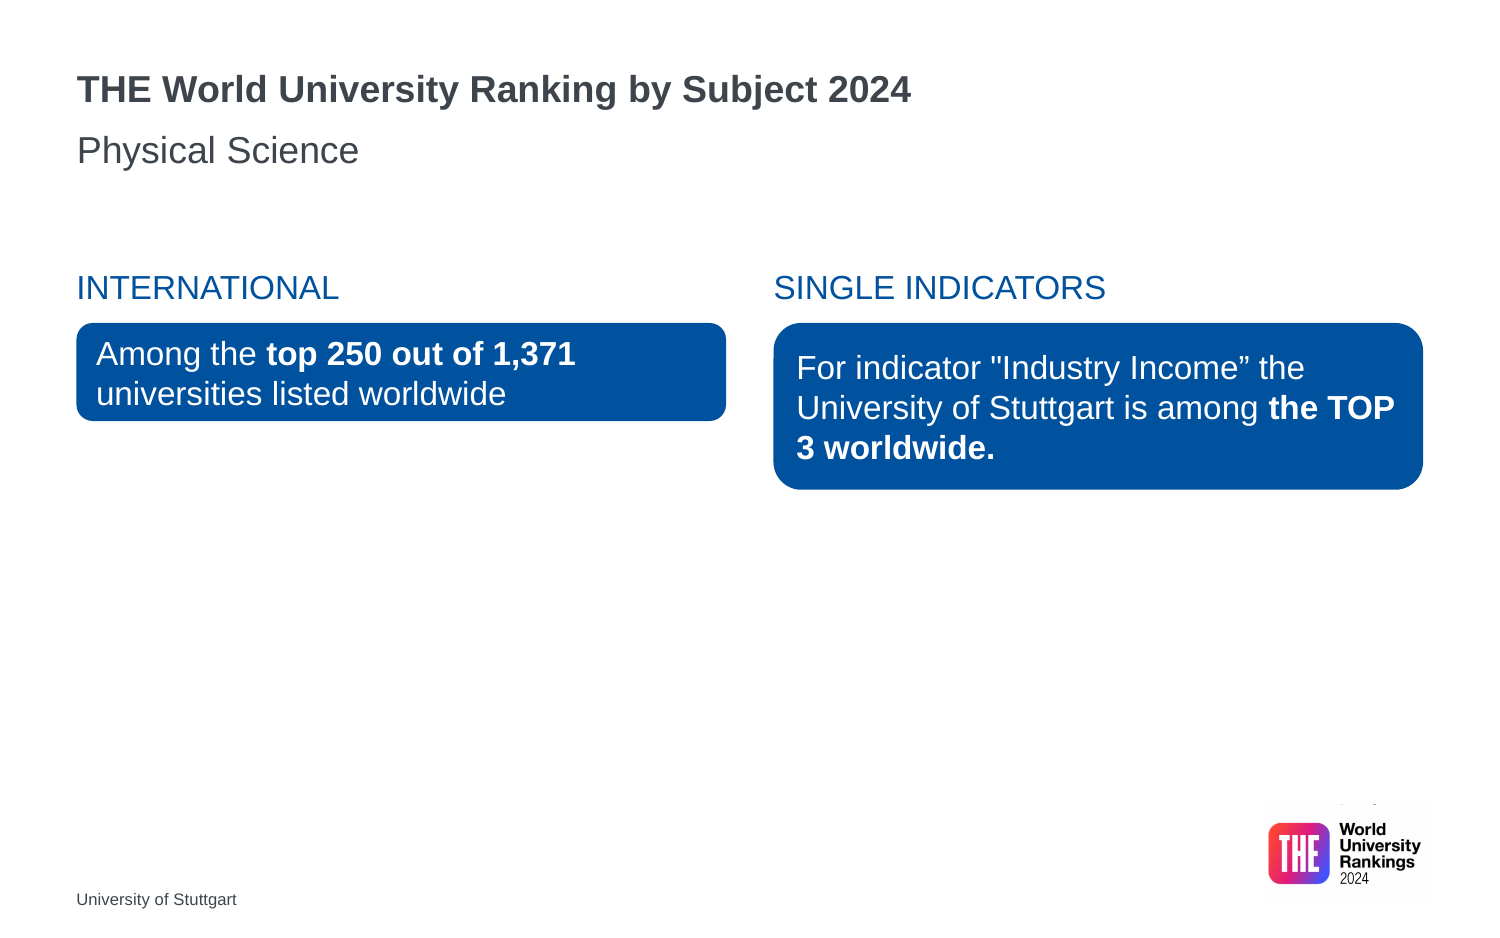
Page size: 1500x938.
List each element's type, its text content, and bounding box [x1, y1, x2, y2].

text_box International [76, 262, 727, 302]
list Physical Science [76, 117, 1424, 163]
text_box Among the top 250 out of 1,371 universities listed worldwide [75, 321, 728, 423]
title THE World University Ranking by Subject 2024 [76, 64, 1424, 111]
footer University of Stuttgart [76, 888, 1072, 910]
picture [1263, 804, 1435, 900]
text_box For indicator "Industry Income” the University of Stuttgart is among the TOP 3 worldwide. [772, 321, 1425, 491]
text_box SINGLE INDICATORS [773, 262, 1424, 302]
